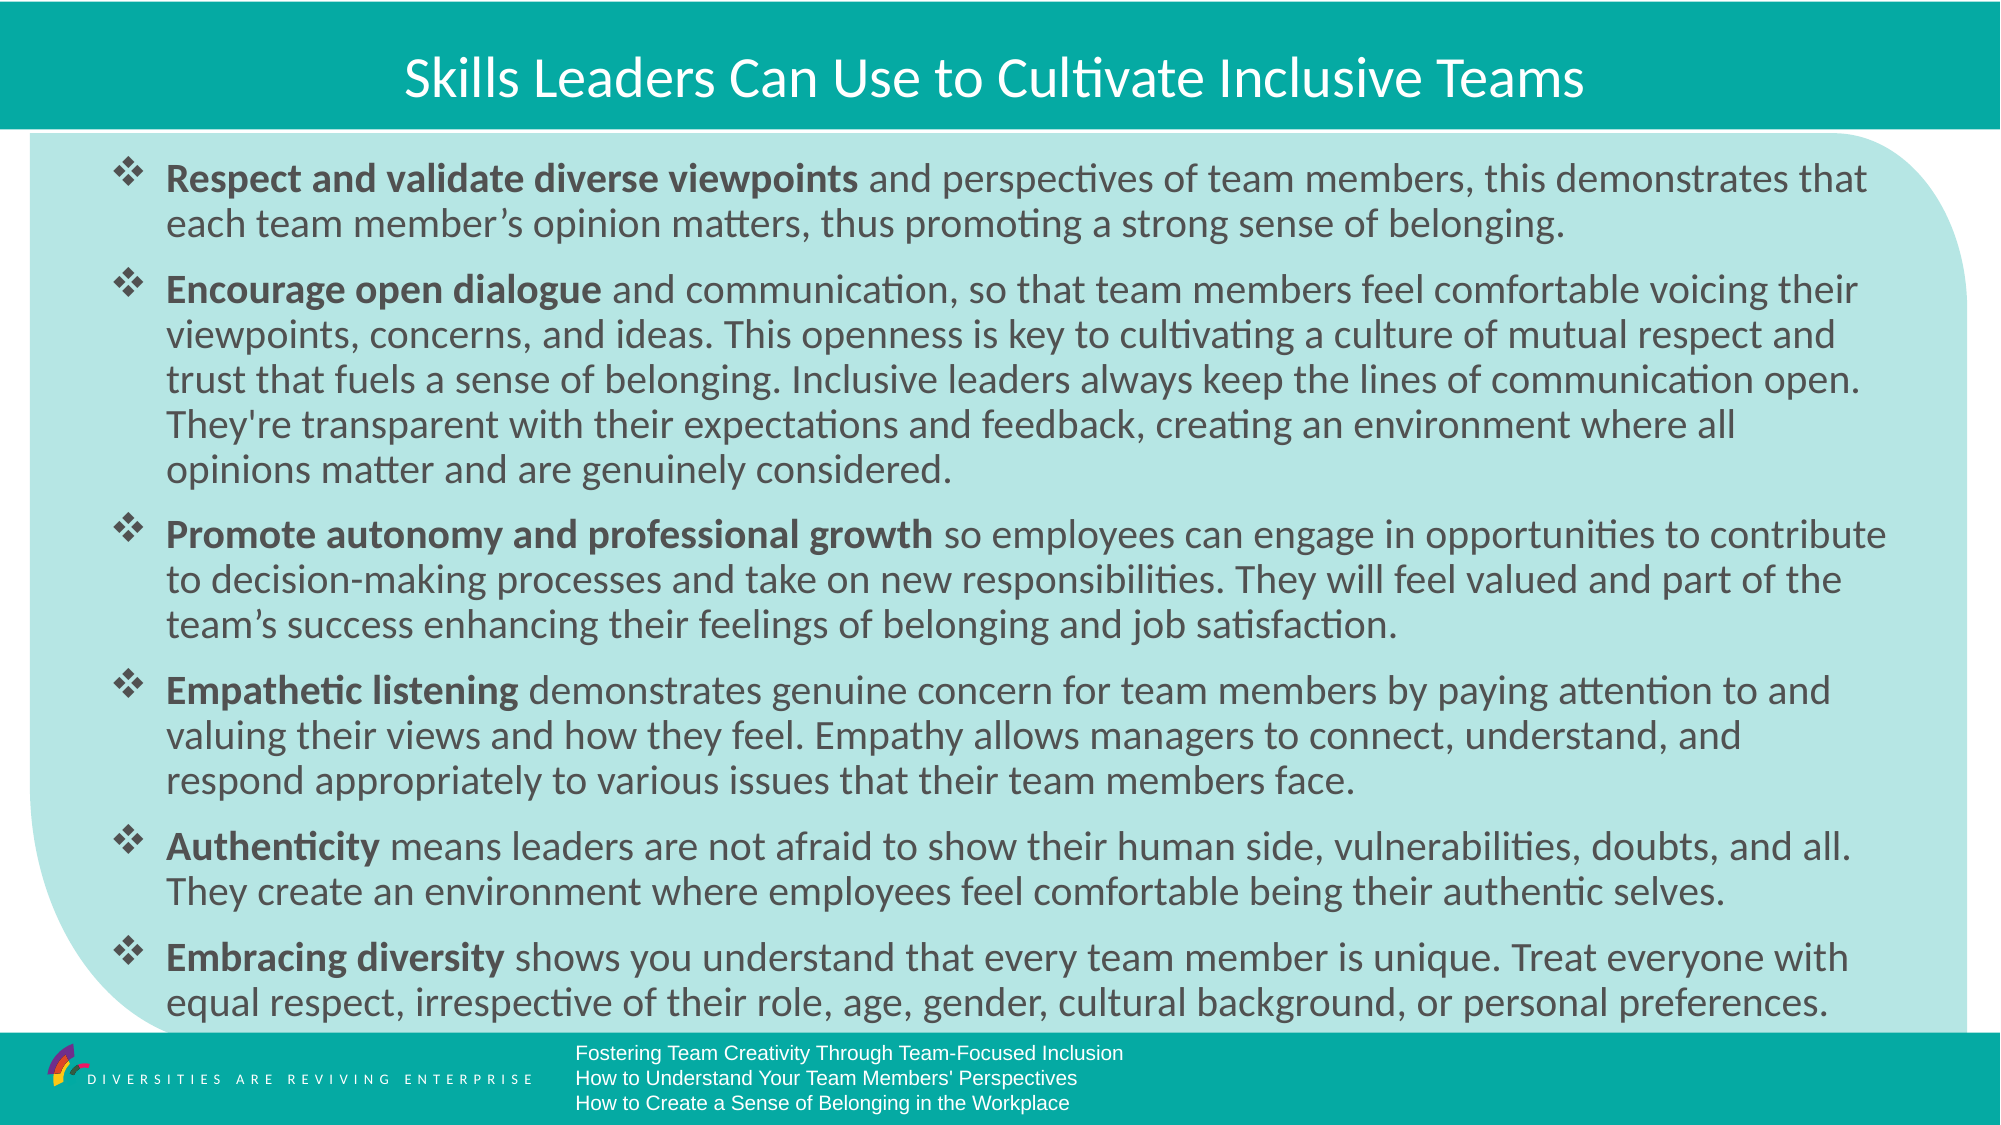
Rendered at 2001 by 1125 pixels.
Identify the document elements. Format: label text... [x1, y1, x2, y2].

text_box [0, 130, 2000, 1034]
text_box [0, 1, 2000, 130]
text_box Fostering Team Creativity Through Team-Focused Inclusion How to Understand Your Team Members' Perspectives How to Create a Sense of Belonging in the Workplace [560, 1032, 1812, 1123]
text_box Respect and validate diverse viewpoints and perspectives of team members, this demonstrates that each team member’s opinion matters, thus promoting a strong sense of belonging. Encourage open dialogue and communication, so that team members feel comfortable voicing their viewpoints, concerns, and ideas. This openness is key to cultivating a culture of mutual respect and trust that fuels a sense of belonging. Inclusive leaders always keep the lines of communication open. They're transparent with their expectations and feedback, creating an environment where all opinions matter and are genuinely considered. Promote autonomy and professional growth so employees can engage in opportunities to contribute to decision-making processes and take on new responsibilities. They will feel valued and part of the team’s success enhancing their feelings of belonging and job satisfaction. Empathetic listening demonstrates genuine concern for team members by paying attention to and valuing their views and how they feel. Empathy allows managers to connect, understand, and respond appropriately to various issues that their team members face. Authenticity means leaders are not afraid to show their human side, vulnerabilities, doubts, and all. They create an environment where employees feel comfortable being their authentic selves. Embracing diversity shows you understand that every team member is unique. Treat everyone with equal respect, irrespective of their role, age, gender, cultural background, or personal preferences. [95, 588, 1905, 847]
text_box [29, 133, 1968, 1045]
text_box Skills Leaders Can Use to Cultivate Inclusive Teams [114, 25, 1877, 122]
